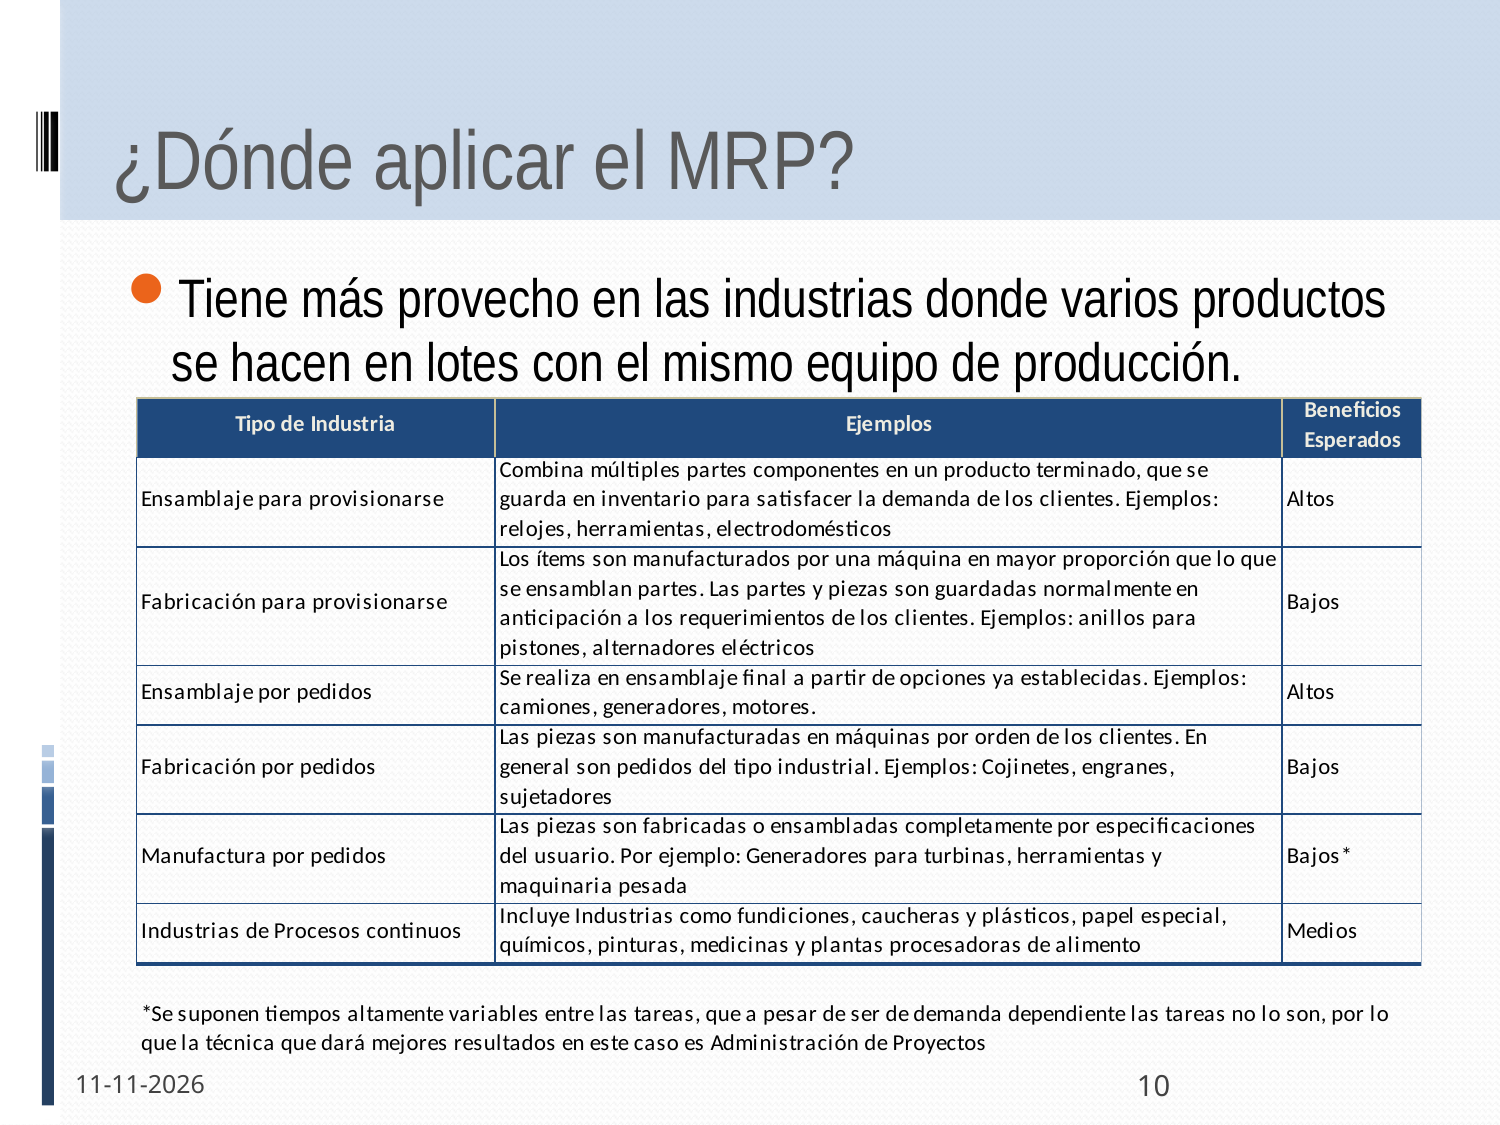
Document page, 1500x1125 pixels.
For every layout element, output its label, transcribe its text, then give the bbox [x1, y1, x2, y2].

title ¿Dónde aplicar el MRP? [111, 18, 1436, 207]
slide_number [1424, 399, 1429, 1038]
picture [135, 396, 1424, 1071]
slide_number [75, 1042, 243, 1103]
slide_number 13 [128, 1042, 243, 1083]
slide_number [128, 398, 135, 1038]
slide_number 10 [1045, 1084, 1171, 1107]
list Tiene más provecho en las industrias donde varios productos se hacen en lotes con el mismo equipo de producción. [111, 255, 1436, 1038]
